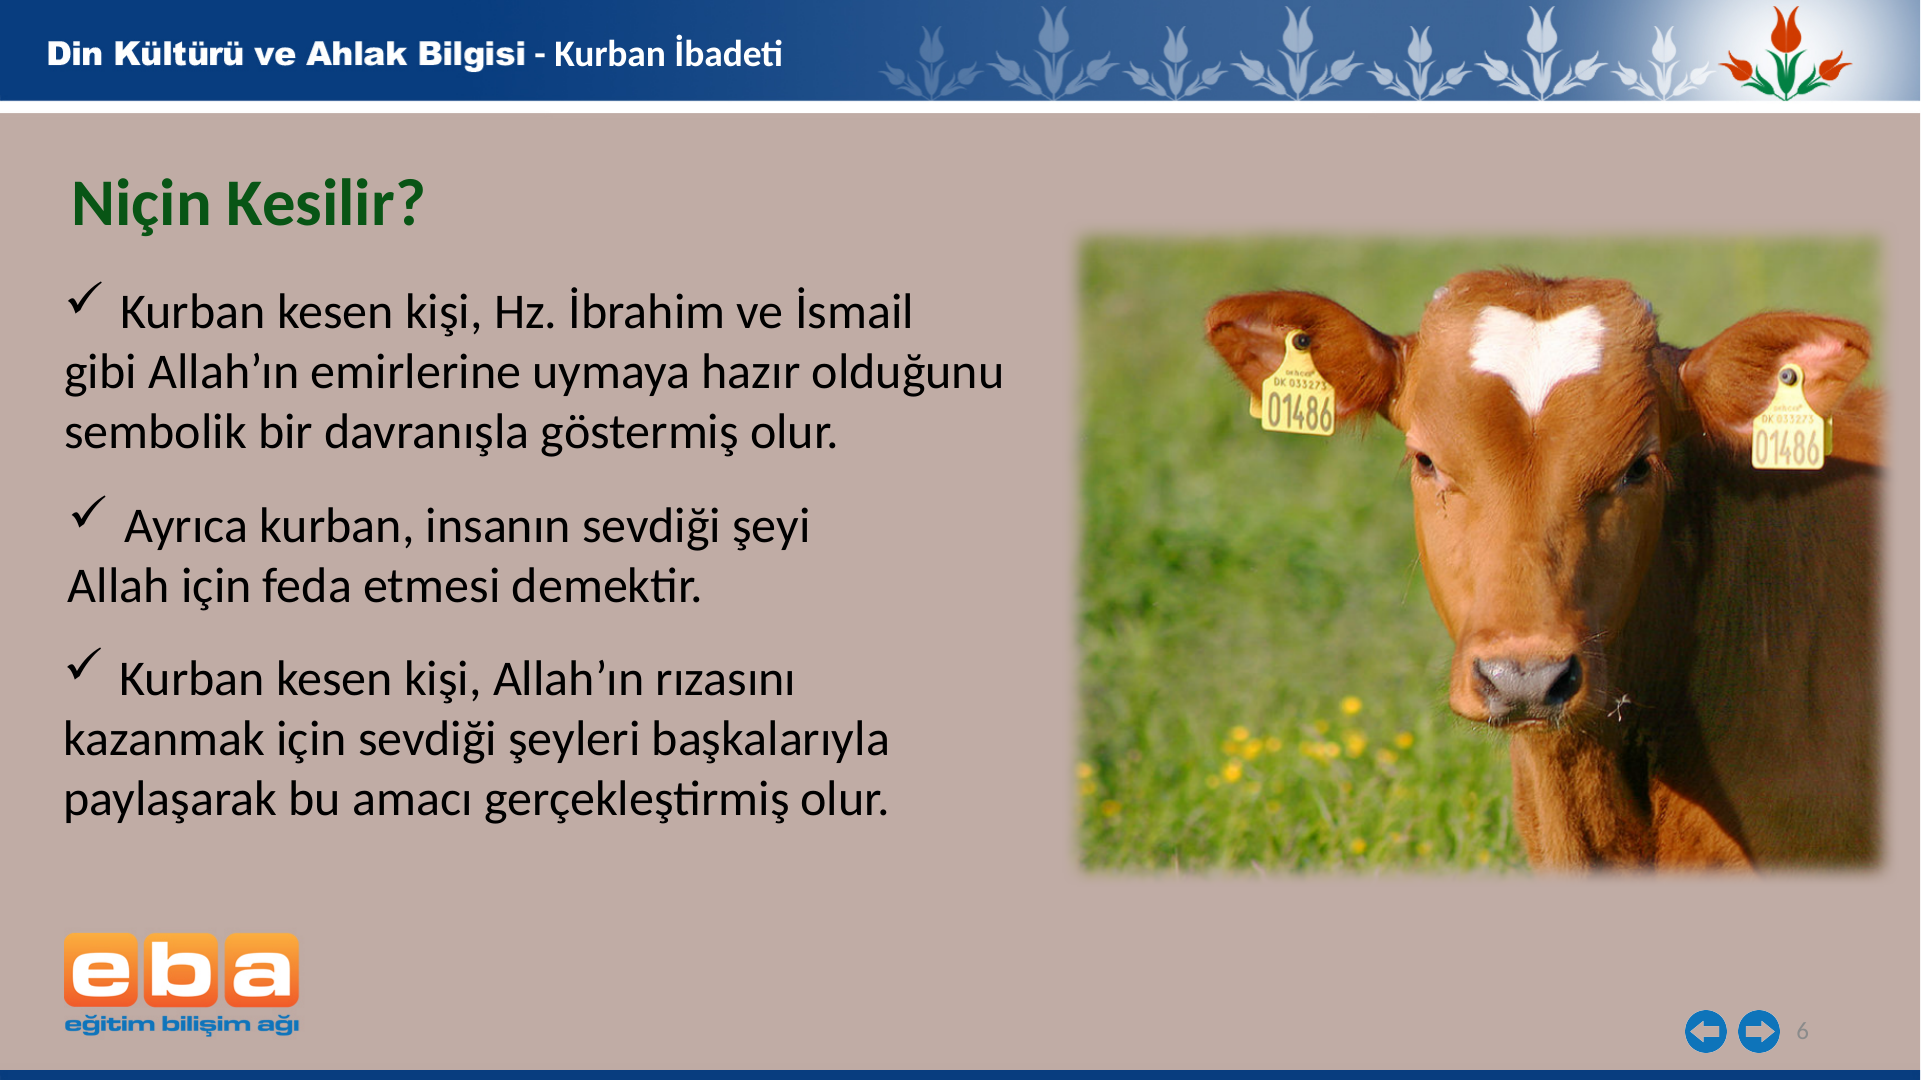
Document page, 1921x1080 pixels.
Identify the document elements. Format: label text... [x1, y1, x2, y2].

text_box Kurban kesen kişi, Hz. İbrahim ve İsmail gibi Allah’ın emirlerine uymaya hazır olduğunu sembolik bir davranışla göstermiş olur. [49, 271, 1032, 527]
text_box Ayrıca kurban, insanın sevdiği şeyi Allah için feda etmesi demektir. [53, 484, 837, 620]
picture [0, 0, 1921, 1080]
text_box Niçin Kesilir? [56, 151, 442, 246]
text_box - Kurban İbadeti [519, 21, 799, 81]
text_box Kurban kesen kişi, Allah’ın rızasını kazanmak için sevdiği şeyleri başkalarıyla paylaşarak bu amacı gerçekleştirmiş olur. [48, 637, 917, 833]
slide_number 6 [1376, 1000, 1824, 1059]
